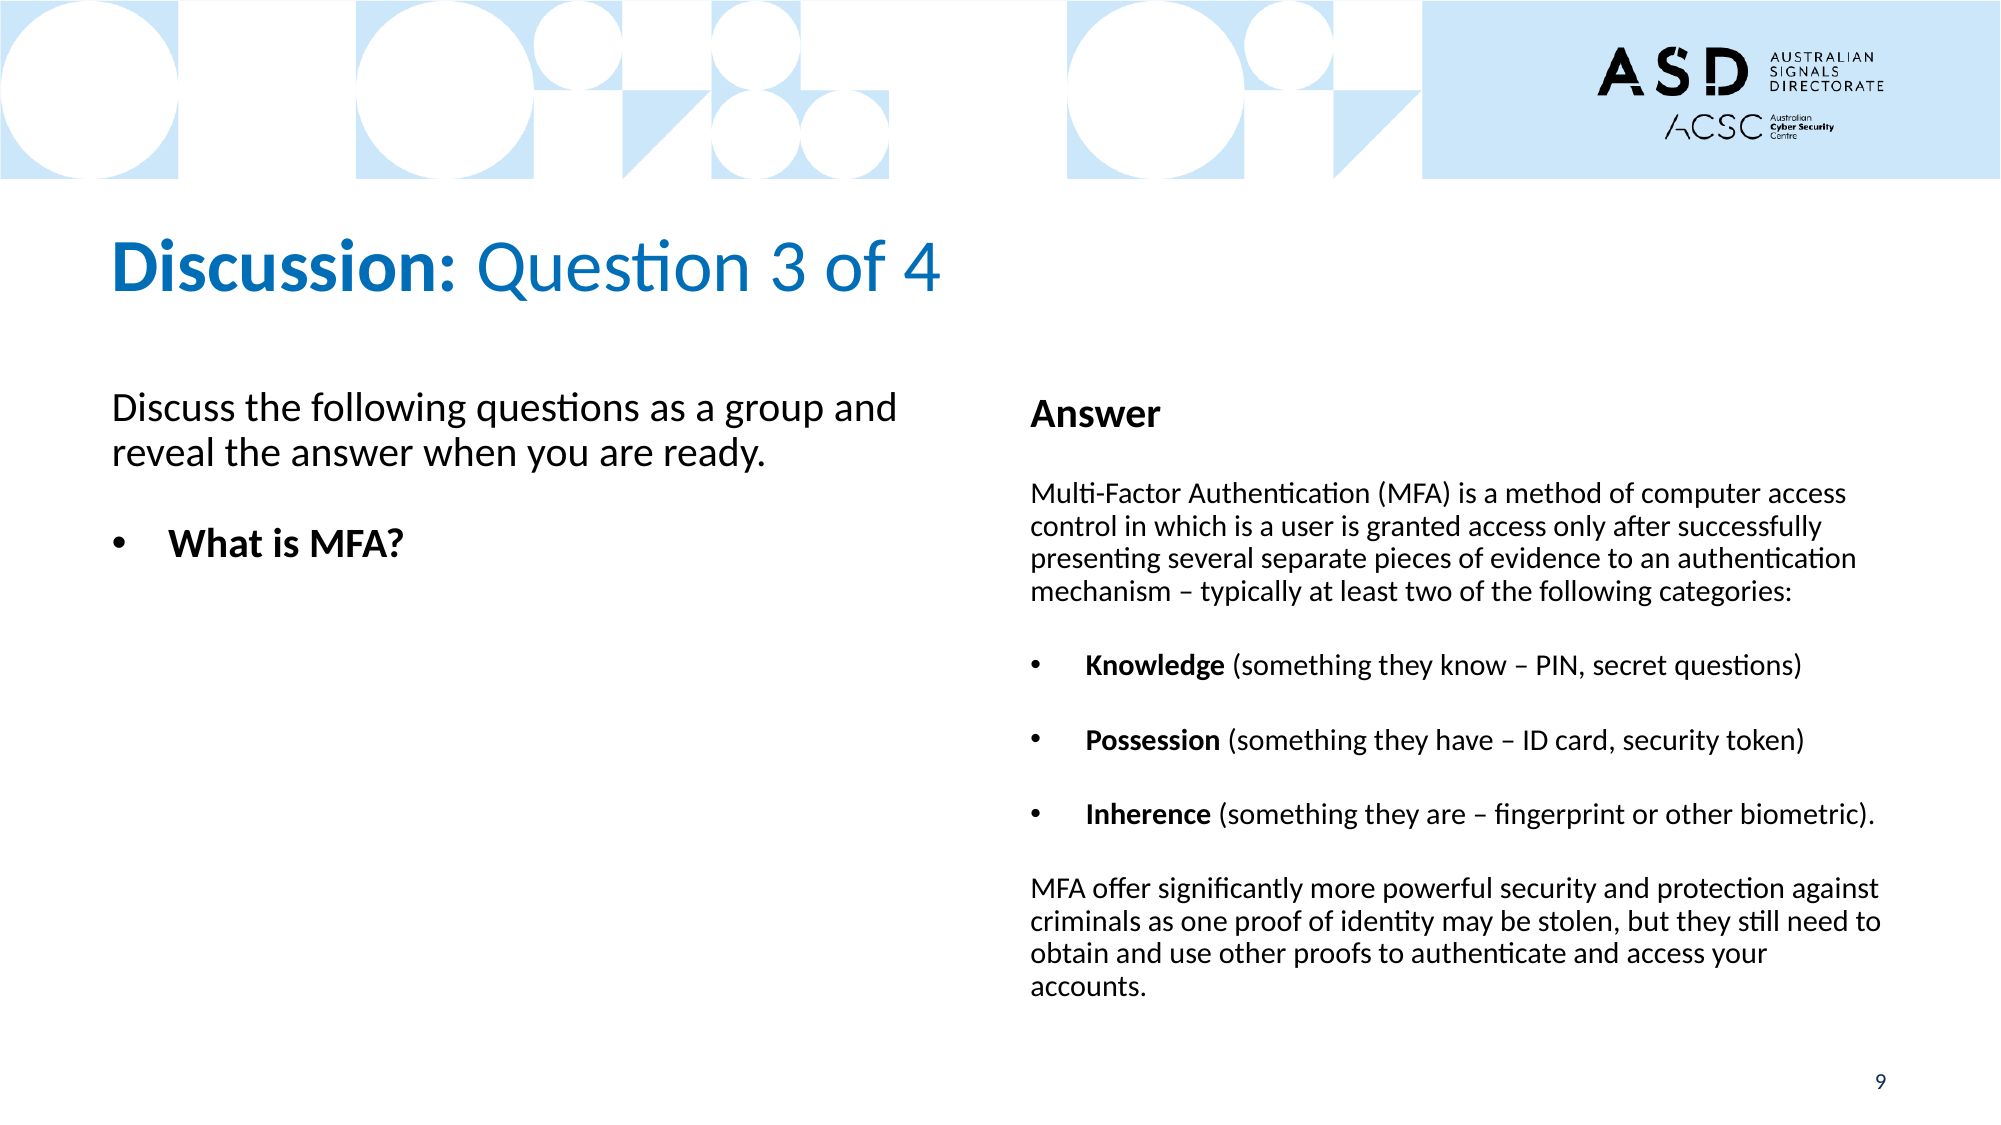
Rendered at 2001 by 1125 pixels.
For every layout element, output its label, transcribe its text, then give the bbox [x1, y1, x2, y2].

title Discussion: Question 3 of 4 [96, 207, 1902, 328]
slide_number 9 [1799, 1050, 1902, 1111]
picture [0, 0, 2001, 179]
list Answer Multi-Factor Authentication (MFA) is a method of computer access control in which is a user is granted access only after successfully presenting several separate pieces of evidence to an authentication mechanism – typically at least two of the following categories: Knowledge (something they know – PIN, secret questions) Possession (something they have – ID card, security token) Inherence (something they are – fingerprint or other biometric). MFA offer significantly more powerful security and protection against criminals as one proof of identity may be stolen, but they still need to obtain and use other proofs to authenticate and access your accounts. [1015, 383, 1902, 1013]
list Discuss the following questions as a group and reveal the answer when you are ready. What is MFA? [96, 378, 983, 1007]
